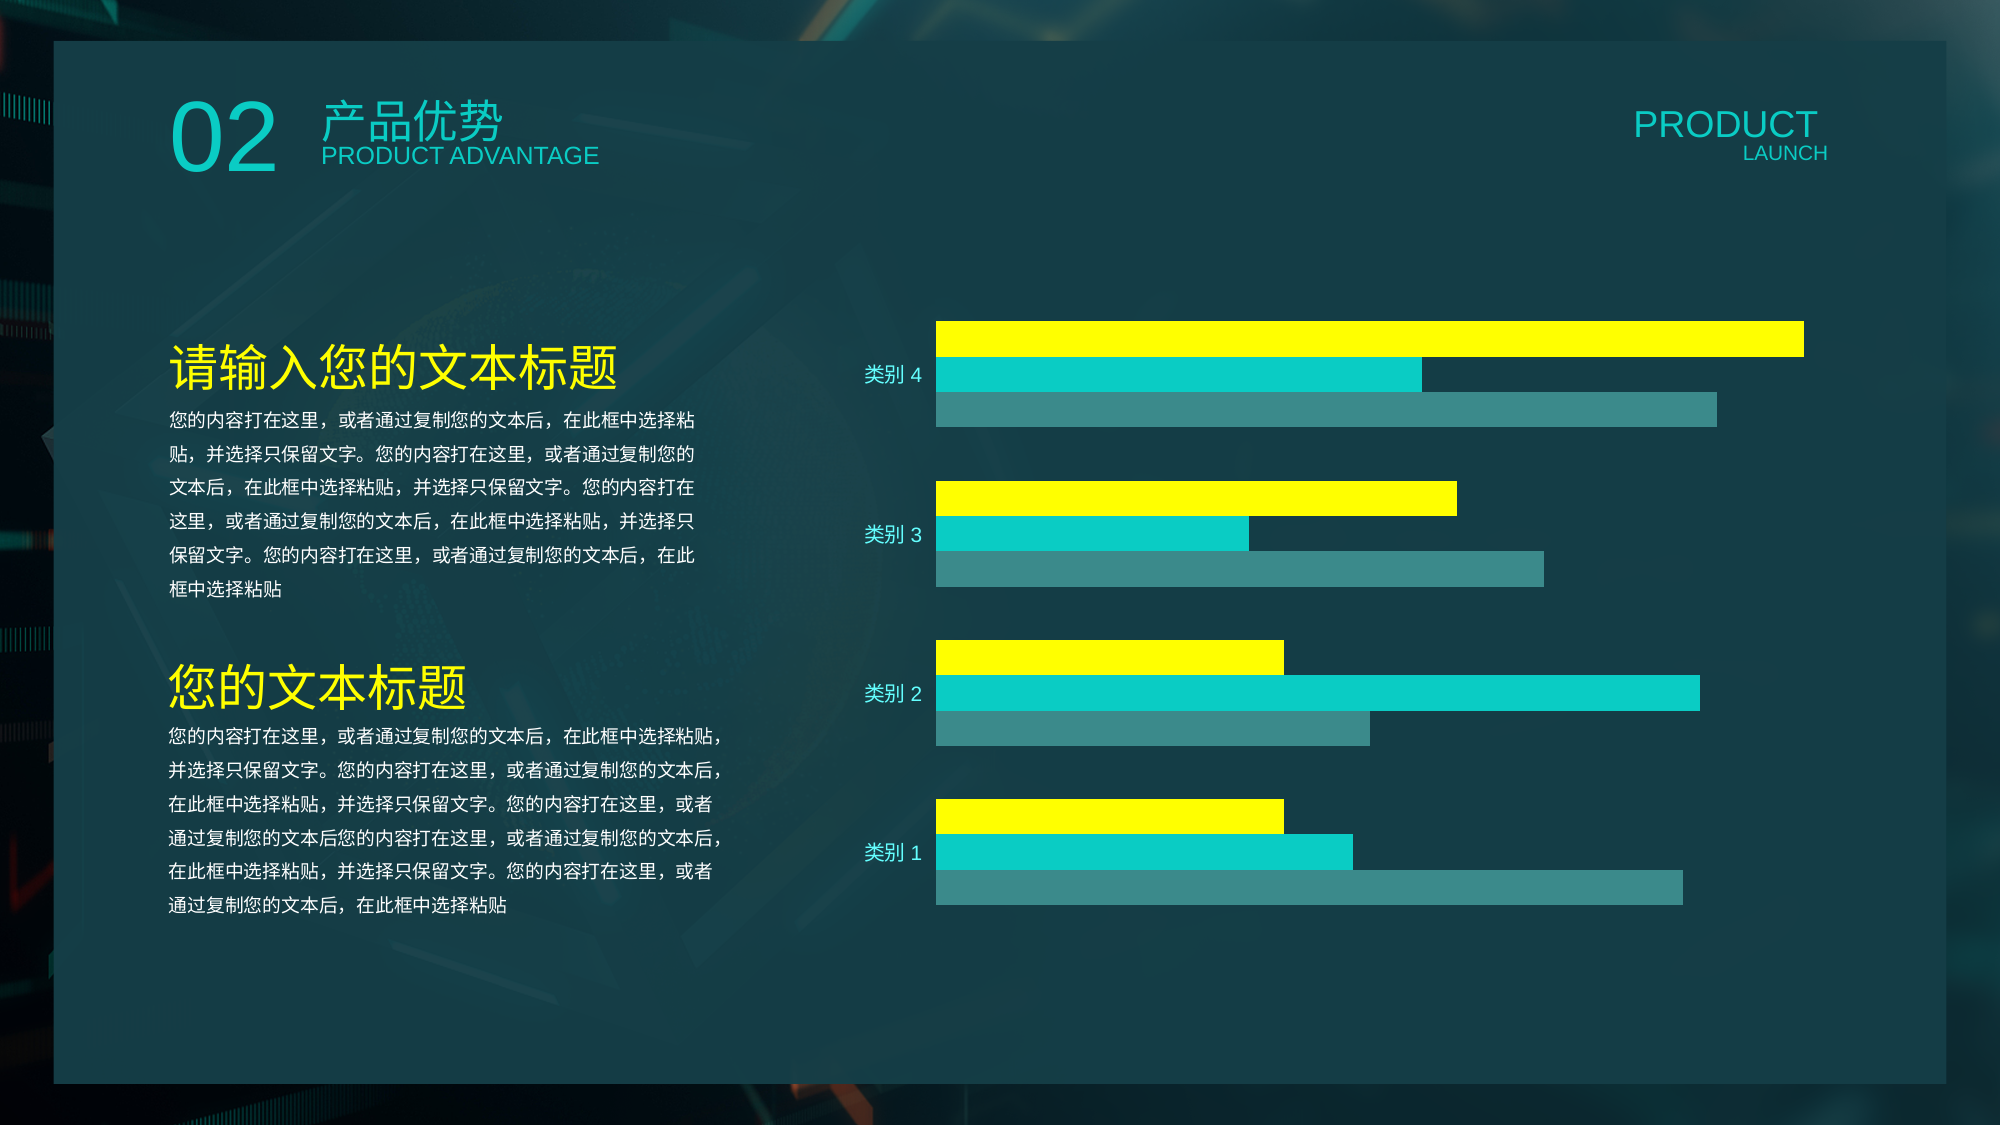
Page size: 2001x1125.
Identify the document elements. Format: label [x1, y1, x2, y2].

picture [0, 0, 2000, 1125]
chart [847, 186, 2000, 940]
